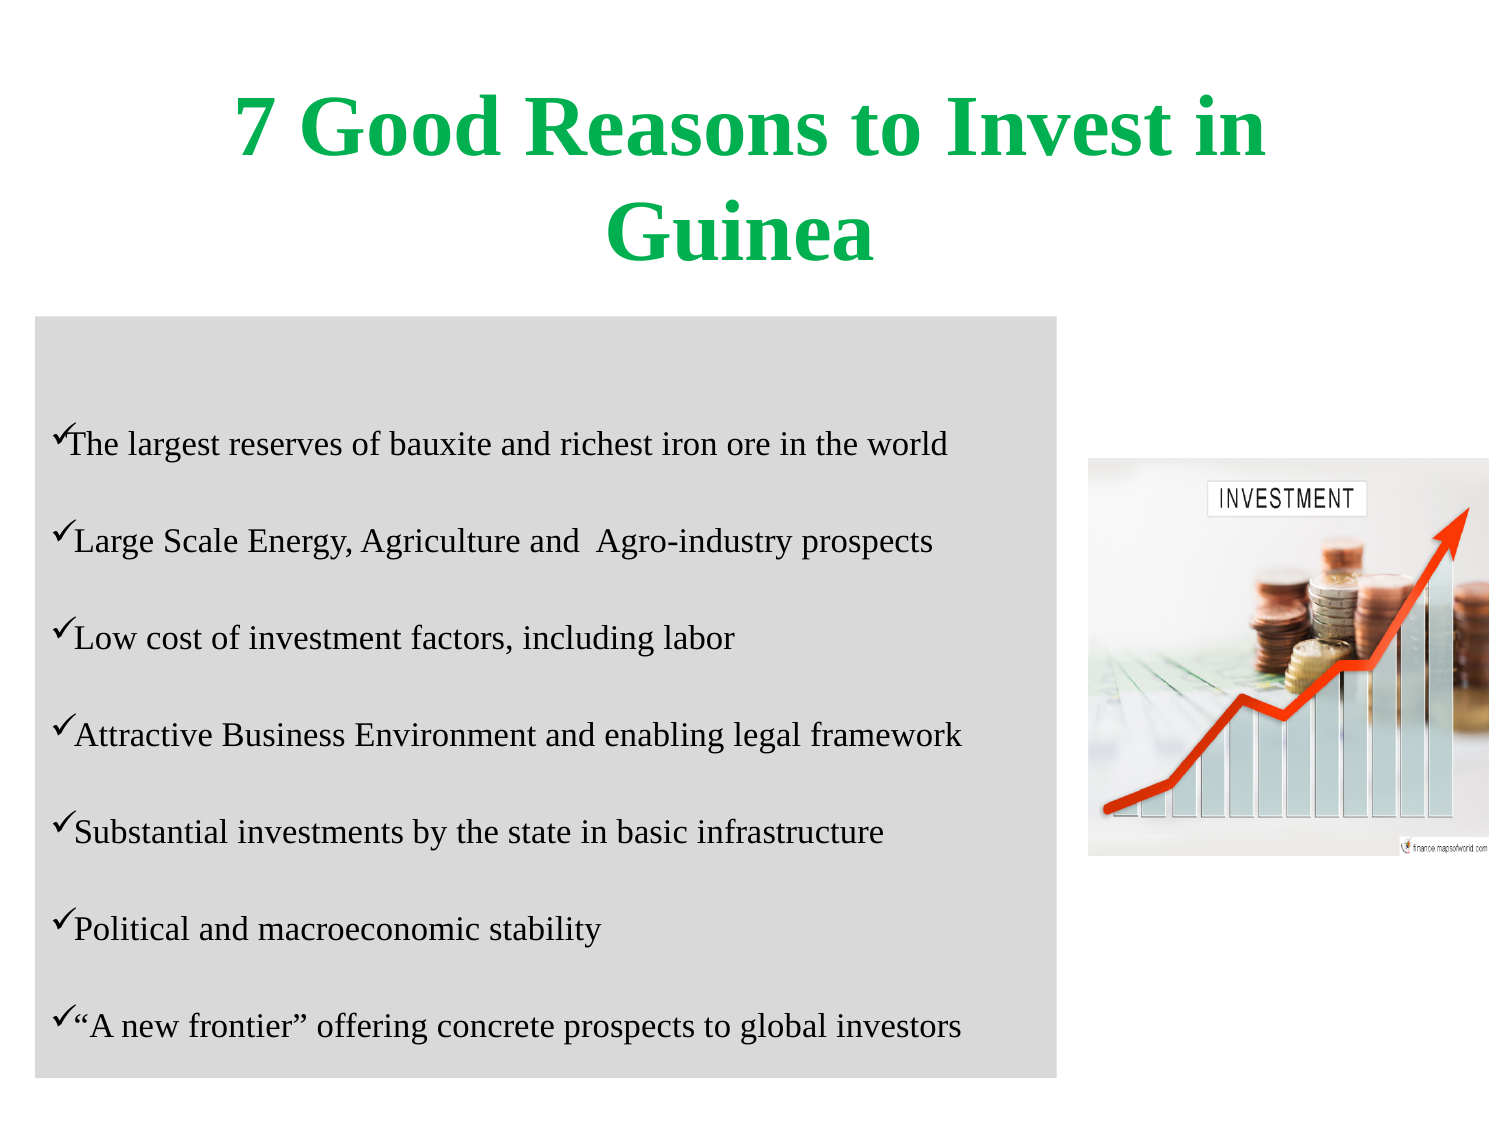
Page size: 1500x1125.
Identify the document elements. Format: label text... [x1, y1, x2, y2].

picture [1087, 458, 1489, 856]
list The largest reserves of bauxite and richest iron ore in the world Large Scale Energy, Agriculture and Agro-industry prospects Low cost of investment factors, including labor Attractive Business Environment and enabling legal framework Substantial investments by the state in basic infrastructure Political and macroeconomic stability “A new frontier” offering concrete prospects to global investors [35, 316, 1057, 1079]
title 7 Good Reasons to Invest in Guinea [82, 59, 1421, 286]
